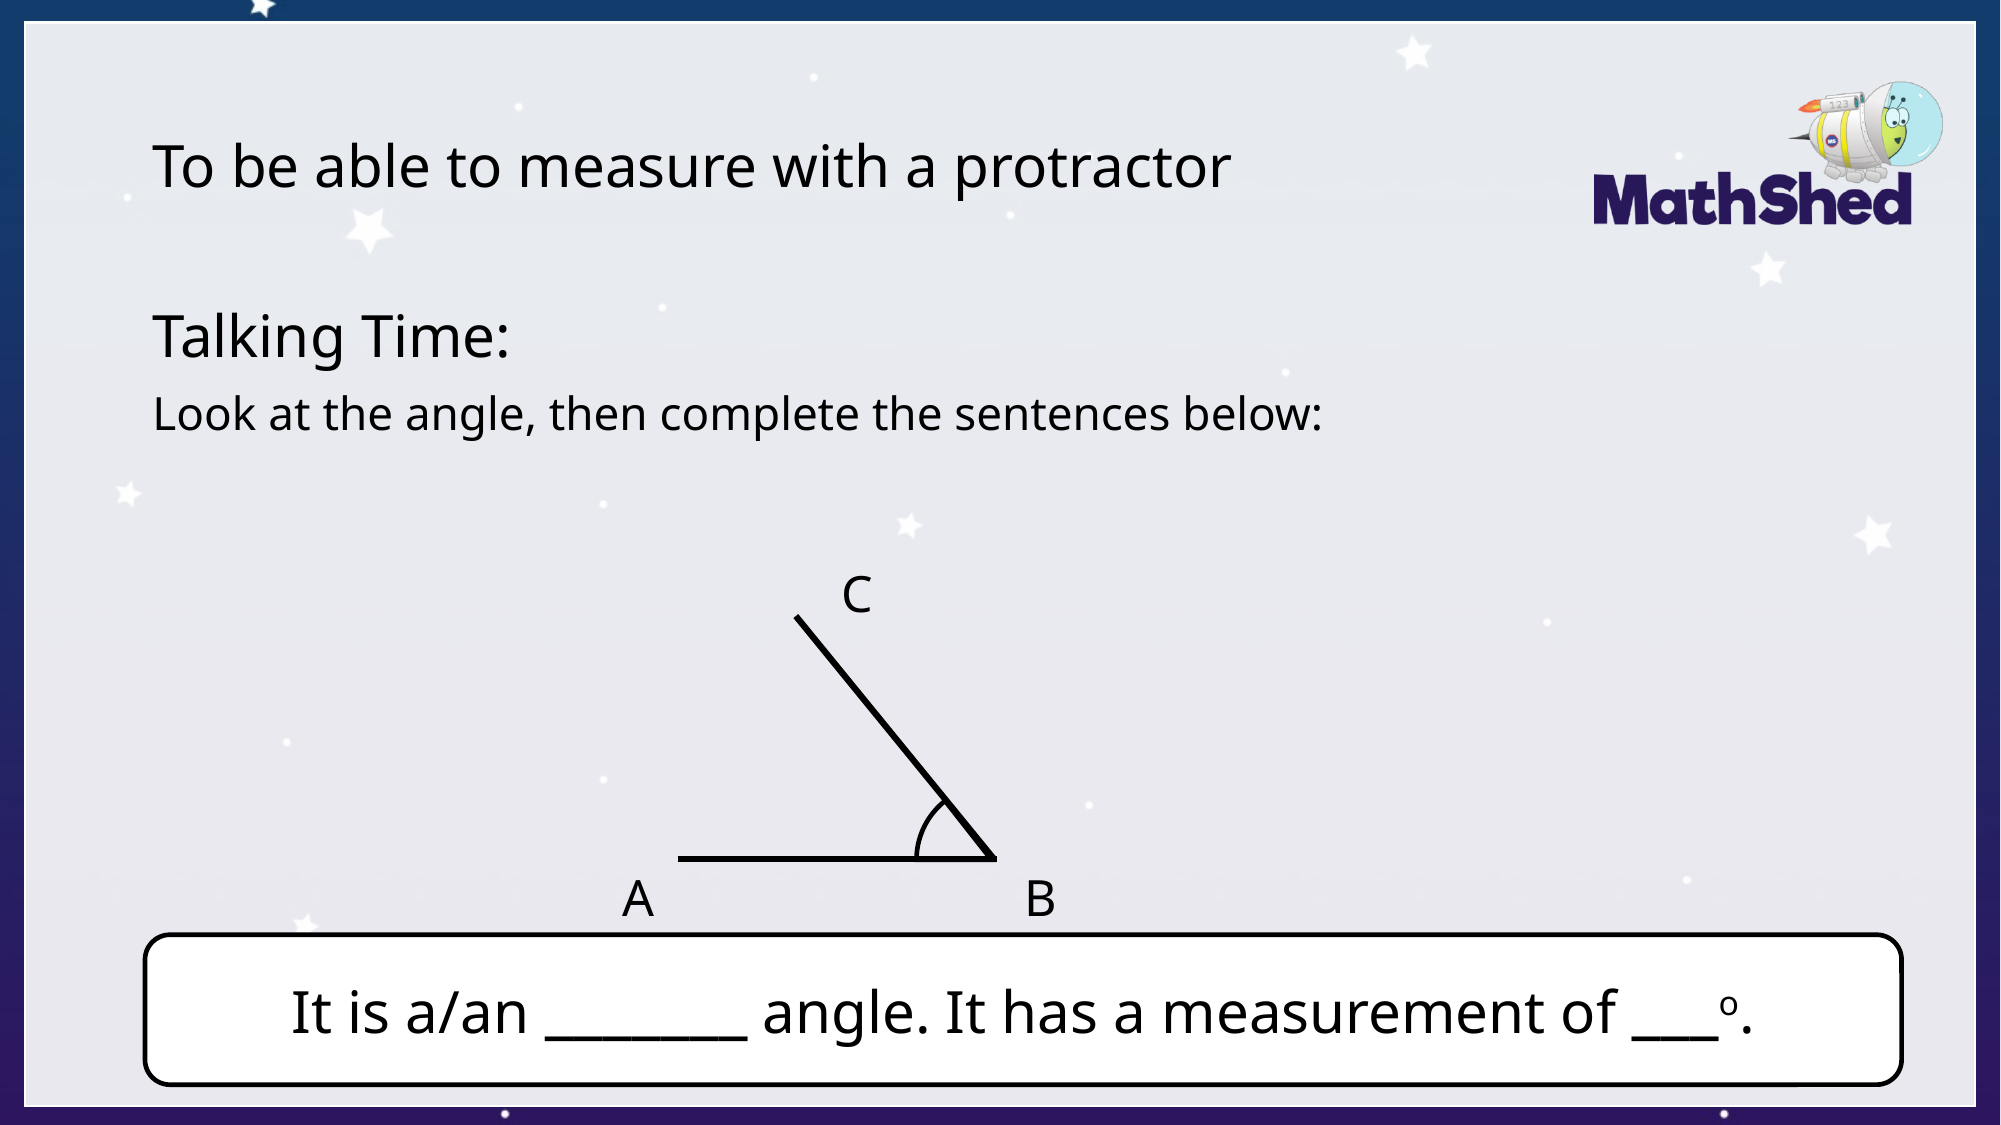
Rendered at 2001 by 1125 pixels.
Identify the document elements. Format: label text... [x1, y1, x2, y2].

title To be able to measure with a protractor [137, 59, 1578, 278]
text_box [795, 616, 994, 859]
list Talking Time: Look at the angle, then complete the sentences below: [137, 299, 1863, 1014]
text_box A [607, 859, 670, 933]
text_box C [827, 554, 889, 616]
text_box B [1009, 859, 1072, 933]
text_box It is a/an _______ angle. It has a measurement of ___o. [143, 933, 1903, 1086]
picture [0, 0, 2001, 1125]
